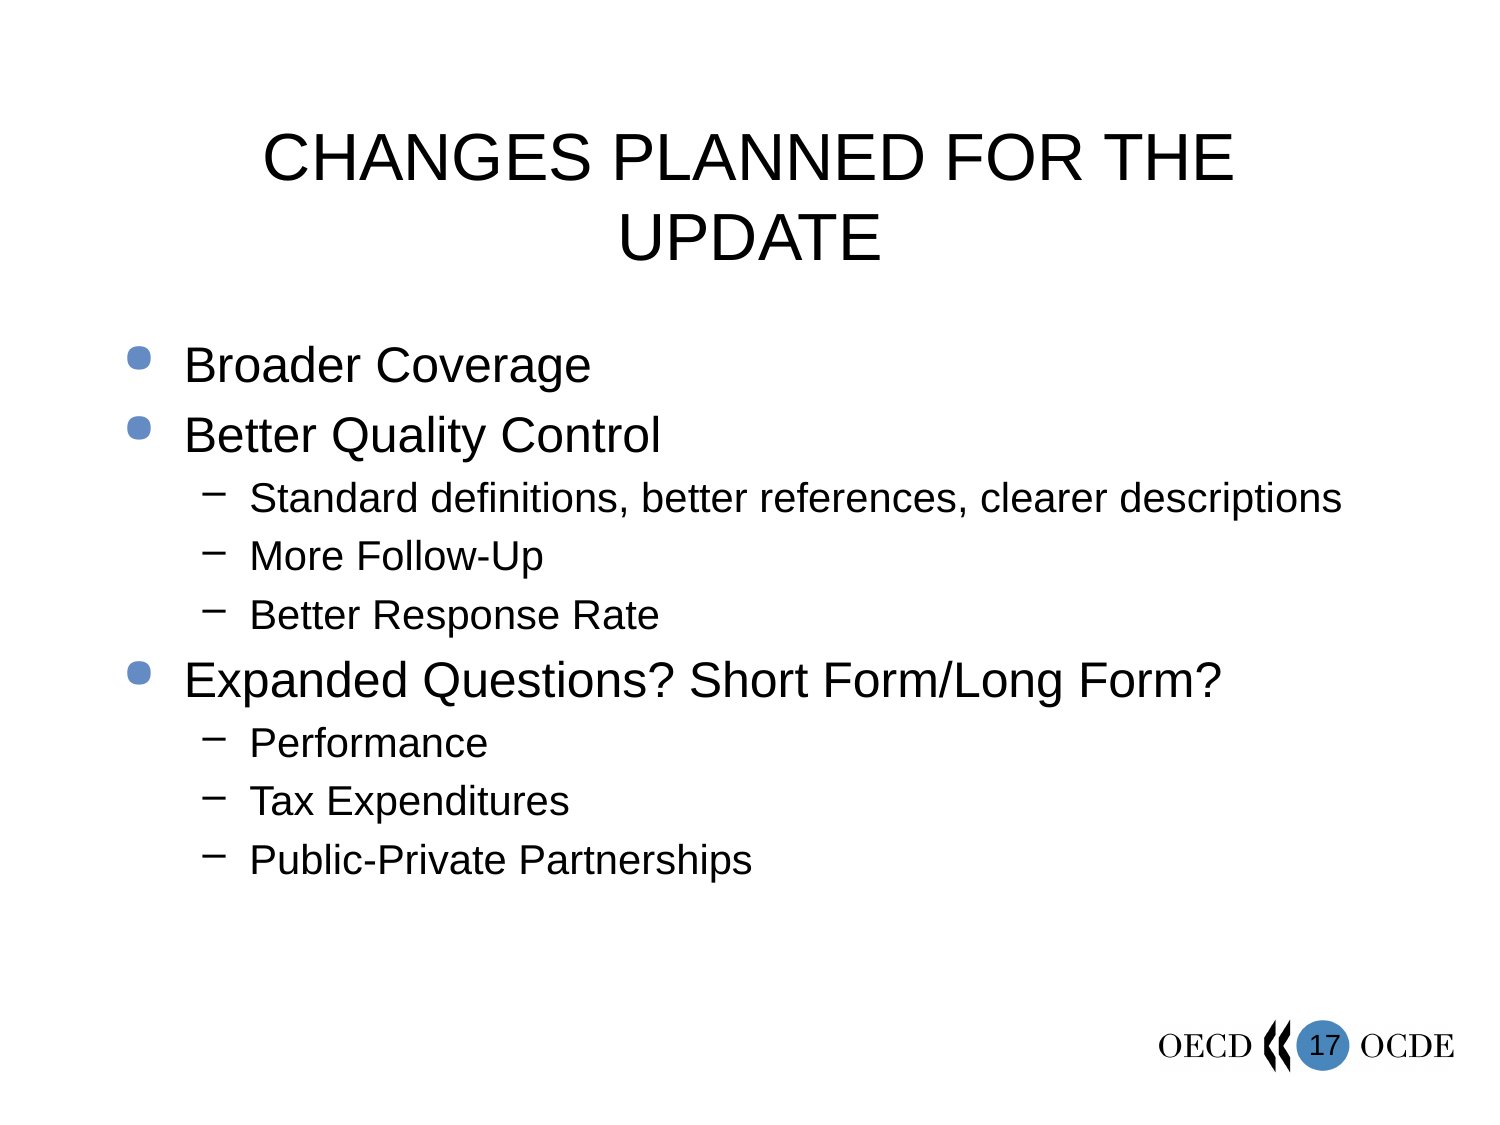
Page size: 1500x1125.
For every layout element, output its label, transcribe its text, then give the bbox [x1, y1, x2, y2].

picture [1156, 1018, 1456, 1074]
list Broader Coverage Better Quality Control Standard definitions, better references, clearer descriptions More Follow-Up Better Response Rate Expanded Questions? Short Form/Long Form? Performance Tax Expenditures Public-Private Partnerships [112, 324, 1388, 1001]
title CHANGES PLANNED FOR THE UPDATE [112, 99, 1388, 288]
